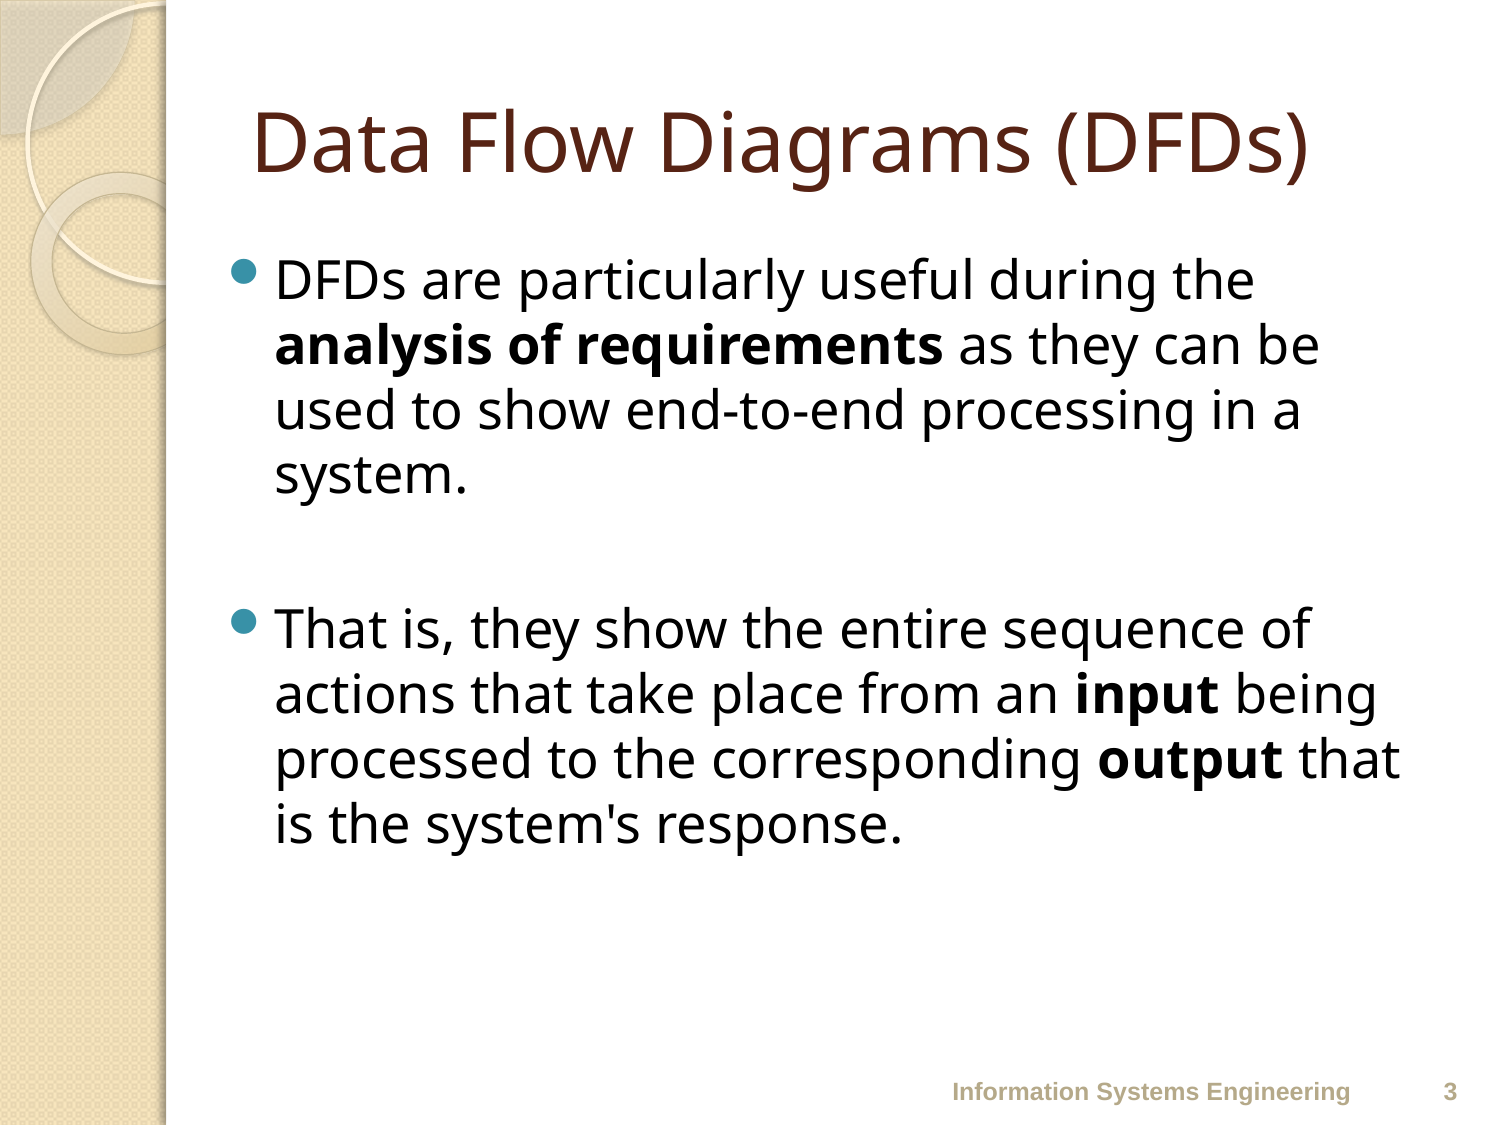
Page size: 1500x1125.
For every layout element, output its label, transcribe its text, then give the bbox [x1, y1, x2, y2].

list DFDs are particularly useful during the analysis of requirements as they can be used to show end-to-end processing in a system. That is, they show the entire sequence of actions that take place from an input being processed to the corresponding output that is the system's response. [198, 237, 1466, 1079]
slide_number 3 [1413, 1034, 1488, 1113]
title Data Flow Diagrams (DFDs) [235, 45, 1466, 233]
footer Information Systems Engineering [937, 1034, 1413, 1113]
